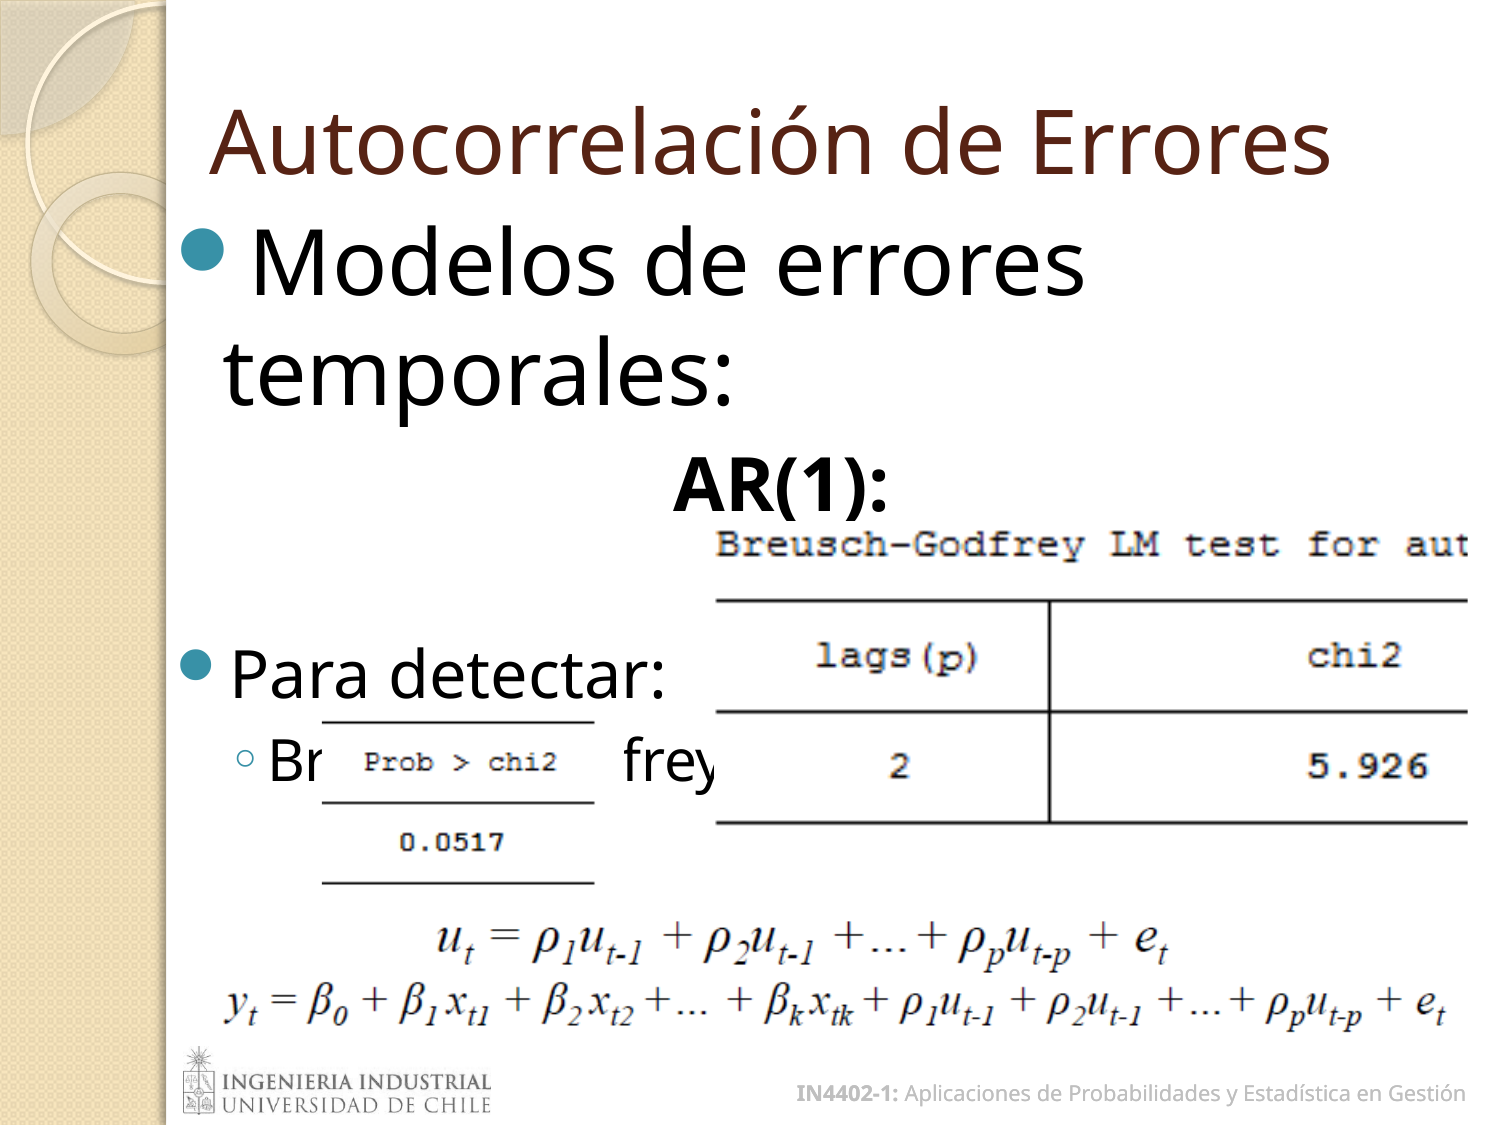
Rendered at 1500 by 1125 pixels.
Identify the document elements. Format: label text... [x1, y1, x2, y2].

text_box IN4402-1: Aplicaciones de Probabilidades y Estadística en Gestión [750, 1072, 1483, 1114]
picture [183, 903, 1466, 1115]
title Autocorrelación de Errores [194, 45, 1466, 233]
picture [321, 715, 625, 900]
picture [713, 520, 1468, 858]
